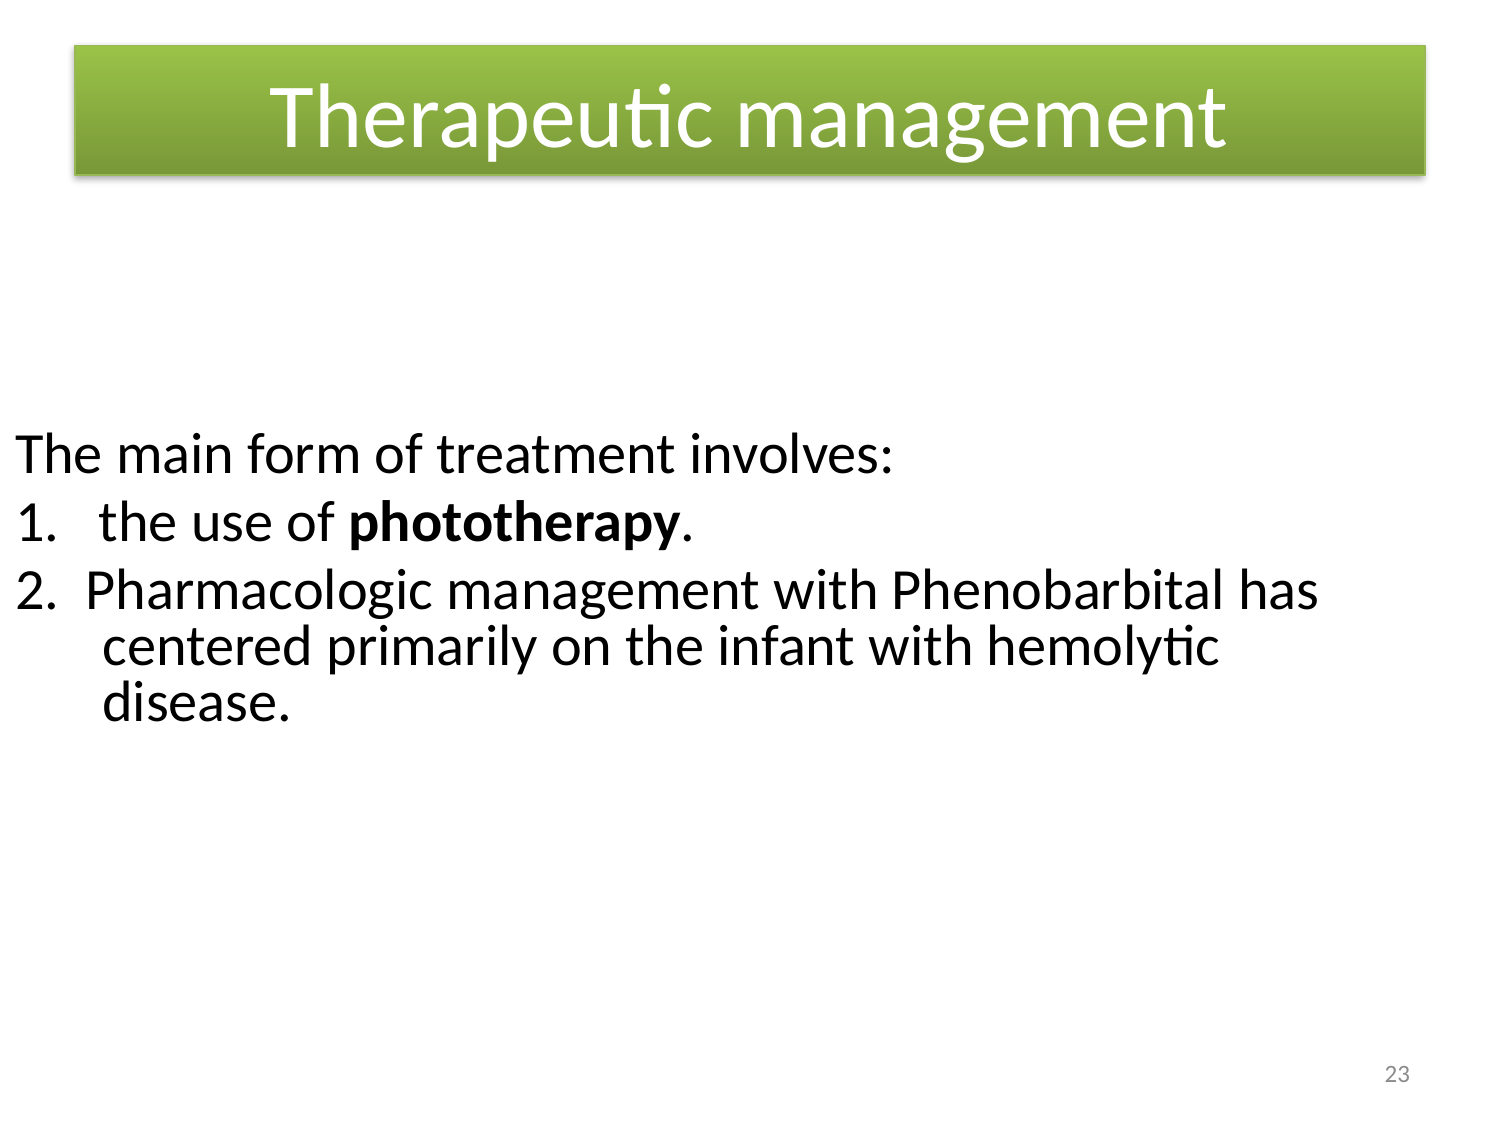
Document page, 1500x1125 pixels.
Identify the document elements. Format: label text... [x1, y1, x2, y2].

title Therapeutic management [74, 45, 1426, 176]
slide_number 23 [1074, 1042, 1425, 1103]
list The main form of treatment involves: 1. the use of phototherapy. 2. Pharmacologic management with Phenobarbital has centered primarily on the infant with hemolytic disease. [0, 350, 1438, 913]
